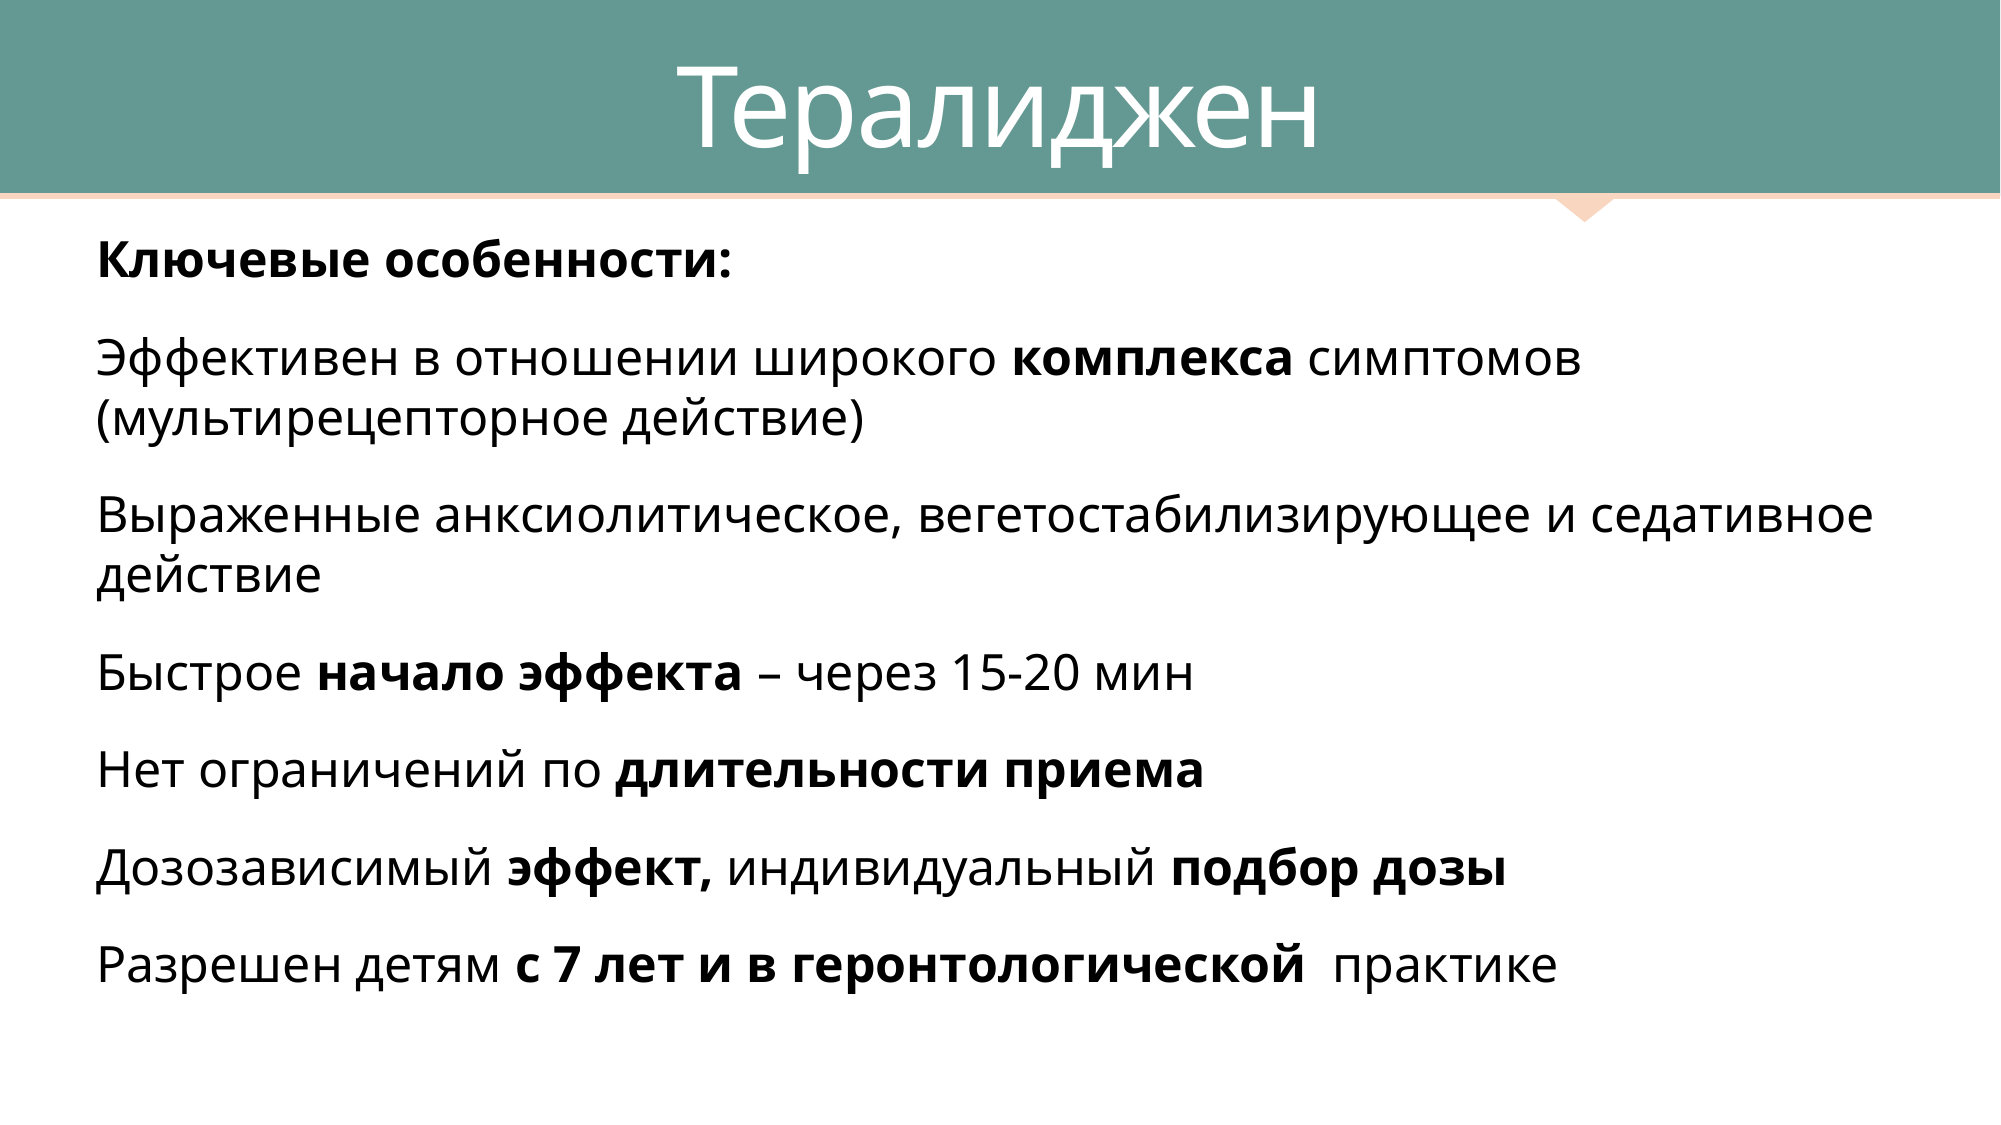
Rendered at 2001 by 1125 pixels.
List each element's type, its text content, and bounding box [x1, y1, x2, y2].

list Ключевые особенности: Эффективен в отношении широкого комплекса симптомов (мультирецепторное действие) Выраженные анксиолитическое, вегетостабилизирующее и седативное действие Быстрое начало эффекта – через 15-20 мин Нет ограничений по длительности приема Дозозависимый эффект, индивидуальный подбор дозы Разрешен детям с 7 лет и в геронтологической практике [78, 219, 1894, 1071]
title Тералиджен [125, 30, 1875, 197]
